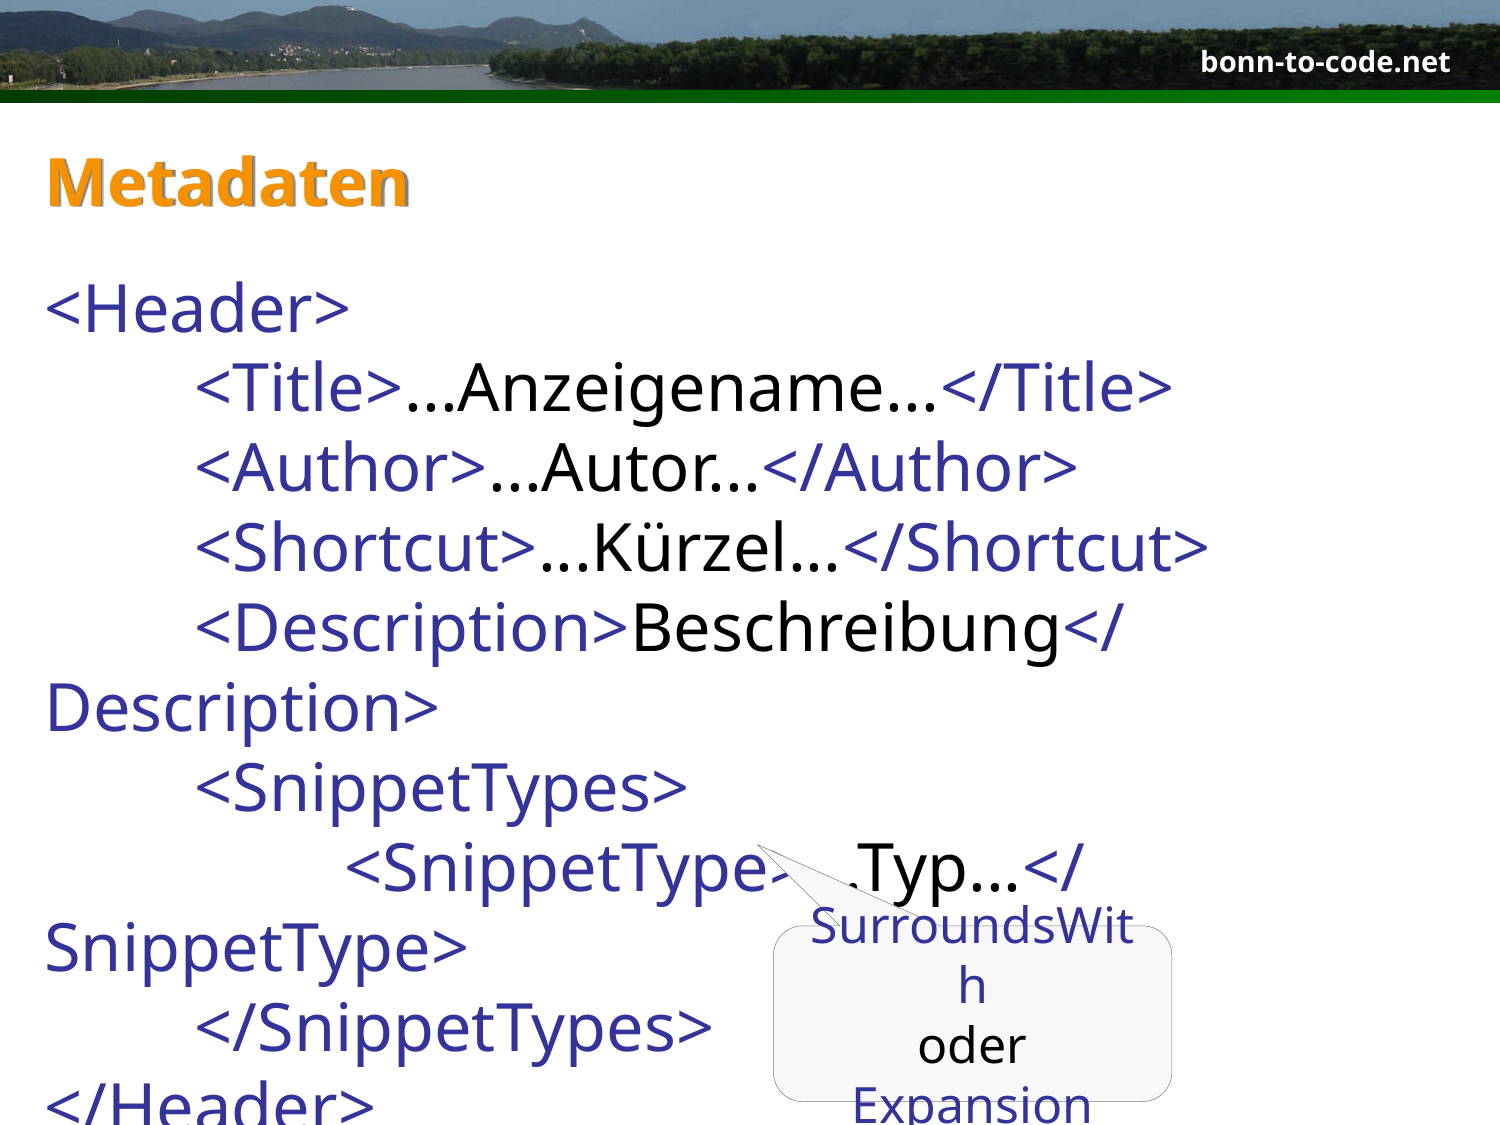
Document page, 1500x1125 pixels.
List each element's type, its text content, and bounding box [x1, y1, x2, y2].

picture [0, 0, 1500, 90]
text_box SurroundsWith oder Expansion [755, 842, 1174, 1104]
list <Header> <Title>...Anzeigename...</Title> <Author>...Autor...</Author> <Shortcut>...Kürzel...</Shortcut> <Description>Beschreibung</Description> <SnippetTypes> <SnippetType>...Typ...</SnippetType> </SnippetTypes> </Header> [29, 257, 1471, 1114]
title Metadaten [29, 101, 1471, 257]
